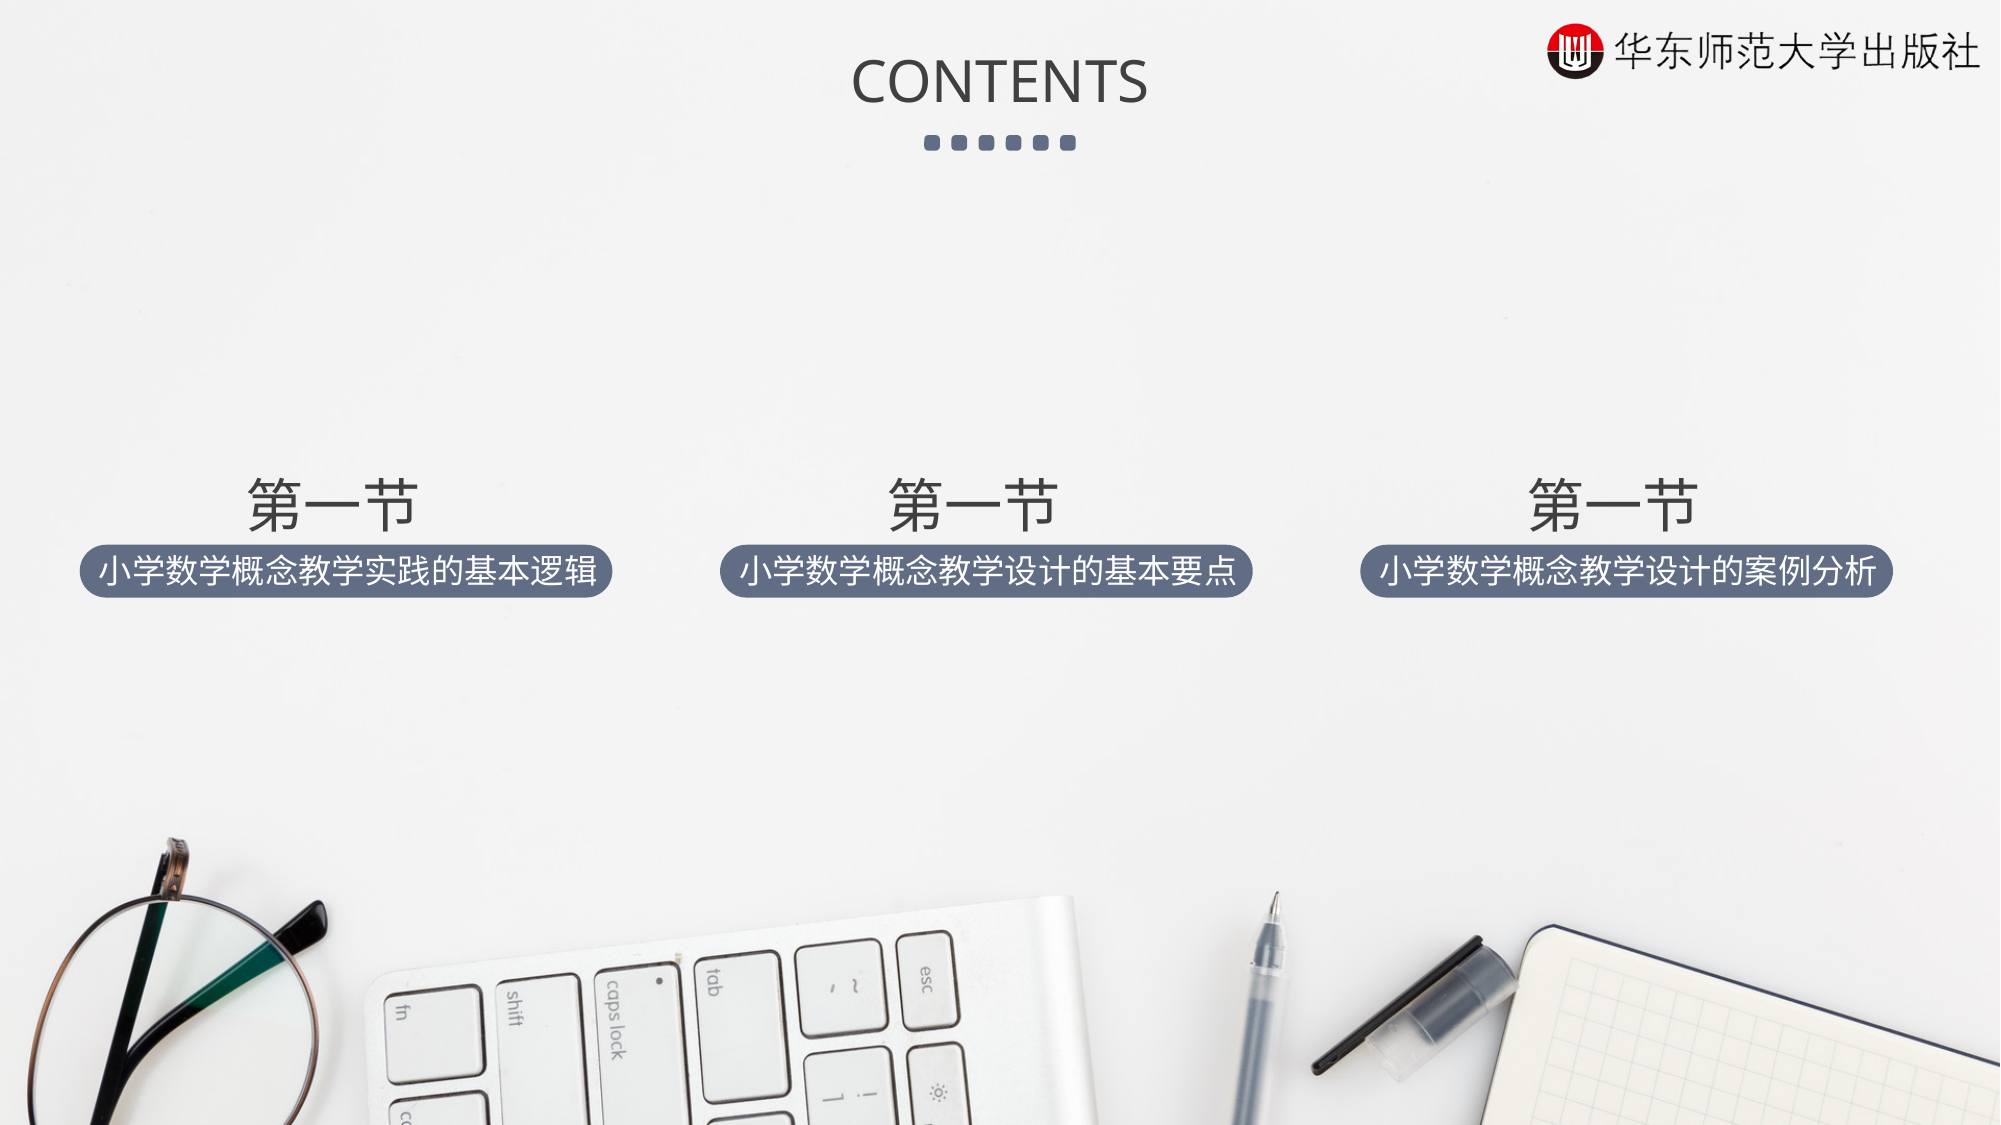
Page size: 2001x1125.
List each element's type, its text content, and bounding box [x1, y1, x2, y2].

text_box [1536, 13, 1989, 83]
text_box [79, 469, 613, 598]
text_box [720, 469, 1253, 598]
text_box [1360, 469, 1893, 598]
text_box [924, 135, 1076, 151]
text_box CONTENTS [785, 44, 1215, 115]
picture [0, 0, 2000, 1125]
